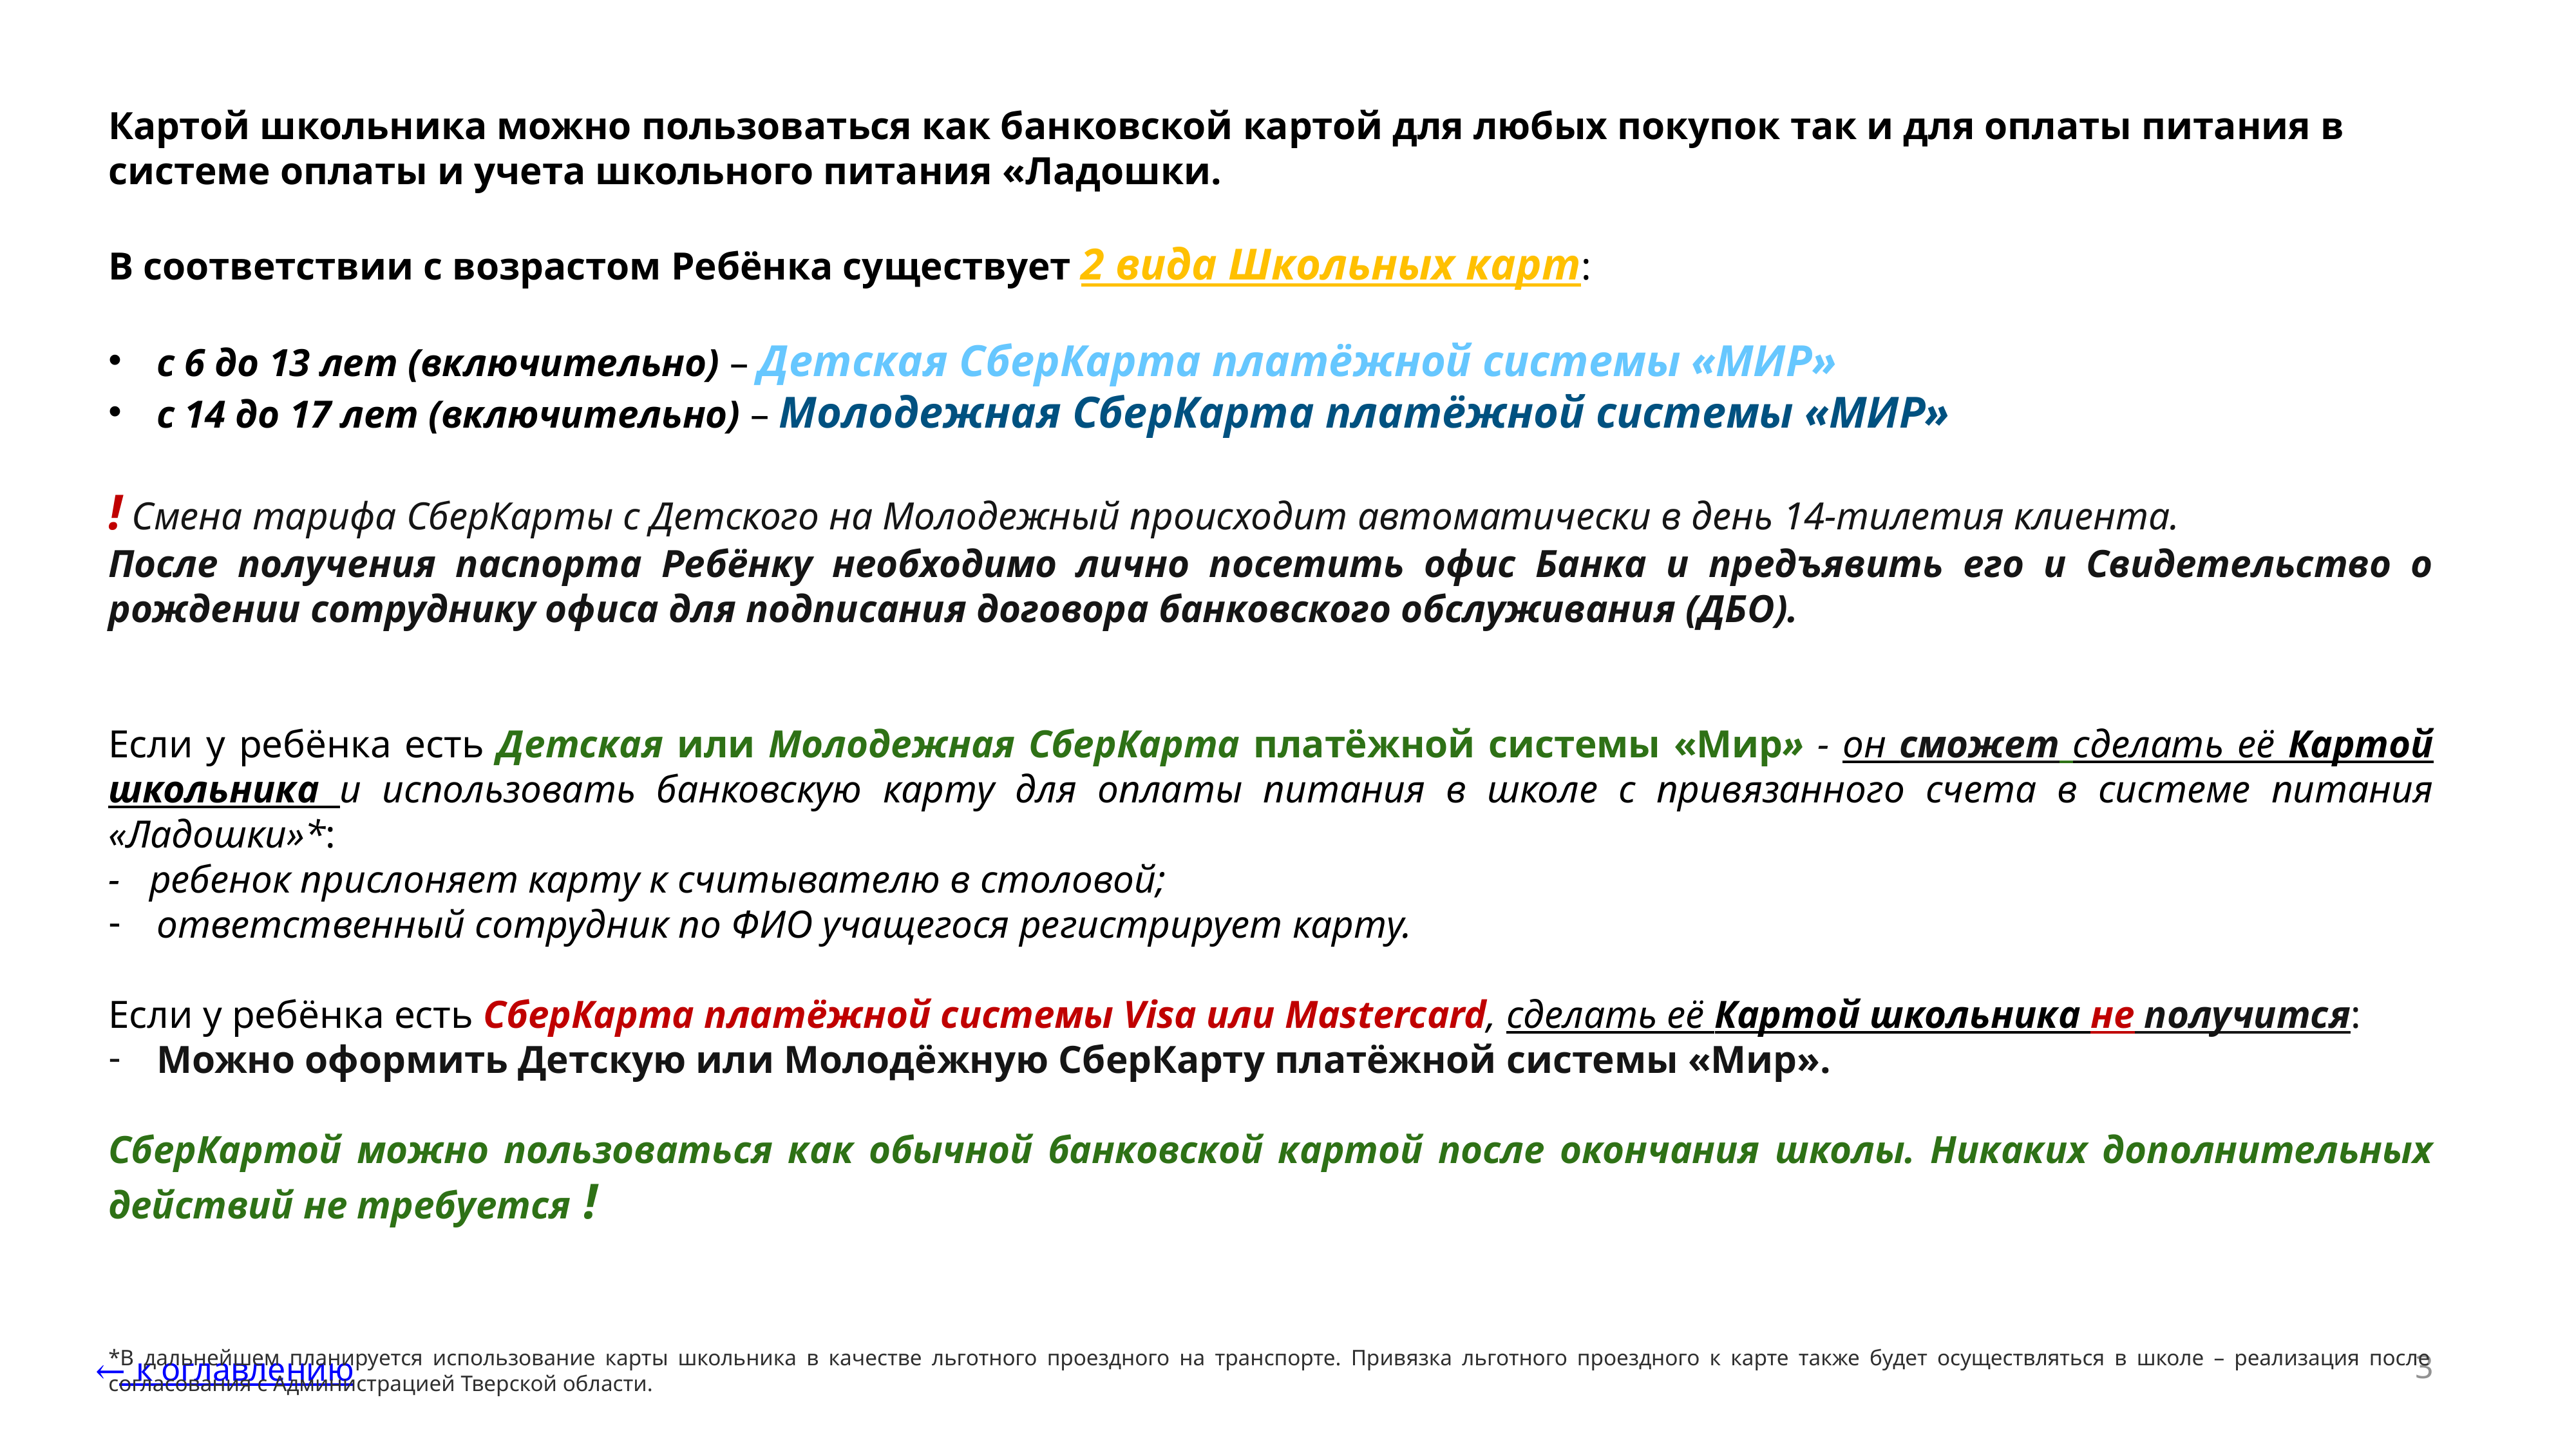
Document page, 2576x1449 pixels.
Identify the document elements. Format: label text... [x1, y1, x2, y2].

text_box Картой школьника можно пользоваться как банковской картой для любых покупок так и для оплаты питания в системе оплаты и учета школьного питания «Ладошки. В соответствии с возрастом Ребёнка существует 2 вида Школьных карт: с 6 до 13 лет (включительно) – Детская СберКарта платёжной системы «МИР» с 14 до 17 лет (включительно) – Молодежная СберКарта платёжной системы «МИР» ! Смена тарифа СберКарты с Детского на Молодежный происходит автоматически в день 14-тилетия клиента. После получения паспорта Ребёнку необходимо лично посетить офис Банка и предъявить его и Свидетельство о рождении сотруднику офиса для подписания договора банковского обслуживания (ДБО). Если у ребёнка есть Детская или Молодежная СберКарта платёжной системы «Мир» - он сможет сделать её Картой школьника и использовать банковскую карту для оплаты питания в школе с привязанного счета в системе питания «Ладошки»*: - ребенок прислоняет карту к считывателю в столовой; ответственный сотрудник по ФИО учащегося регистрирует карту. Если у ребёнка есть СберКарта платёжной системы Visa или Mastercard, сделать её Картой школьника не получится: Можно оформить Детскую или Молодёжную СберКарту платёжной системы «Мир». СберКартой можно пользоваться как обычной банковской картой после окончания школы. Никаких дополнительных действий не требуется ! *В дальнейшем планируется использование карты школьника в качестве льготного проездного на транспорте. Привязка льготного проездного к карте также будет осуществляться в школе – реализация после согласования с Администрацией Тверской области. [102, 96, 2439, 1449]
